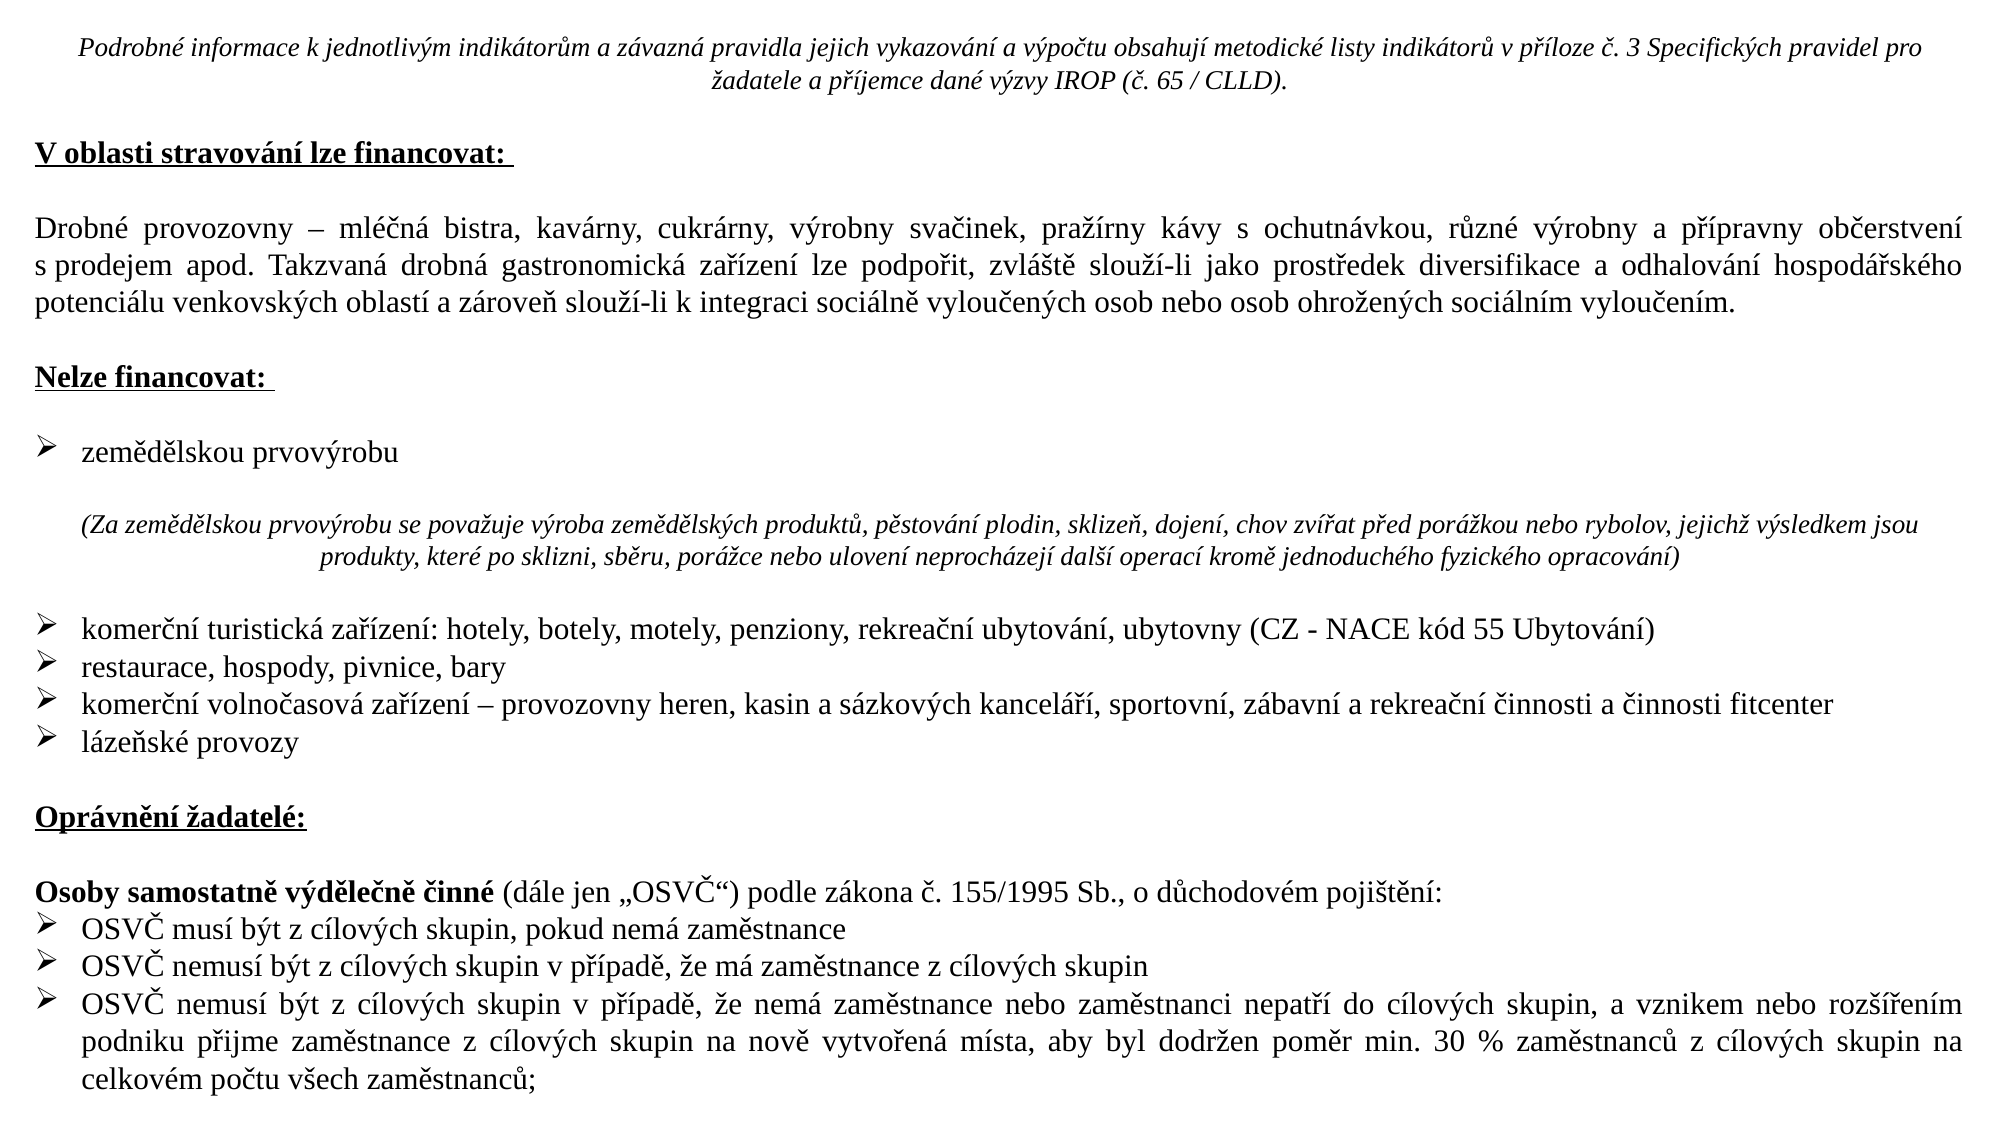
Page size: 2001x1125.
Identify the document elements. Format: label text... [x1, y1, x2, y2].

text_box Podrobné informace k jednotlivým indikátorům a závazná pravidla jejich vykazování a výpočtu obsahují metodické listy indikátorů v příloze č. 3 Specifických pravidel pro žadatele a příjemce dané výzvy IROP (č. 65 / CLLD). V oblasti stravování lze financovat: Drobné provozovny – mléčná bistra, kavárny, cukrárny, výrobny svačinek, pražírny kávy s ochutnávkou, různé výrobny a přípravny občerstvení s prodejem apod. Takzvaná drobná gastronomická zařízení lze podpořit, zvláště slouží-li jako prostředek diversifikace a odhalování hospodářského potenciálu venkovských oblastí a zároveň slouží-li k integraci sociálně vyloučených osob nebo osob ohrožených sociálním vyloučením. Nelze financovat: zemědělskou prvovýrobu (Za zemědělskou prvovýrobu se považuje výroba zemědělských produktů, pěstování plodin, sklizeň, dojení, chov zvířat před porážkou nebo rybolov, jejichž výsledkem jsou produkty, které po sklizni, sběru, porážce nebo ulovení neprocházejí další operací kromě jednoduchého fyzického opracování) komerční turistická zařízení: hotely, botely, motely, penziony, rekreační ubytování, ubytovny (CZ - NACE kód 55 Ubytování) restaurace, hospody, pivnice, bary komerční volnočasová zařízení – provozovny heren, kasin a sázkových kanceláří, sportovní, zábavní a rekreační činnosti a činnosti fitcenter lázeňské provozy Oprávnění žadatelé: Osoby samostatně výdělečně činné (dále jen „OSVČ“) podle zákona č. 155/1995 Sb., o důchodovém pojištění: OSVČ musí být z cílových skupin, pokud nemá zaměstnance OSVČ nemusí být z cílových skupin v případě, že má zaměstnance z cílových skupin OSVČ nemusí být z cílových skupin v případě, že nemá zaměstnance nebo zaměstnanci nepatří do cílových skupin, a vznikem nebo rozšířením podniku přijme zaměstnance z cílových skupin na nově vytvořená místa, aby byl dodržen poměr min. 30 % zaměstnanců z cílových skupin na celkovém počtu všech zaměstnanců; [19, 22, 1981, 1103]
